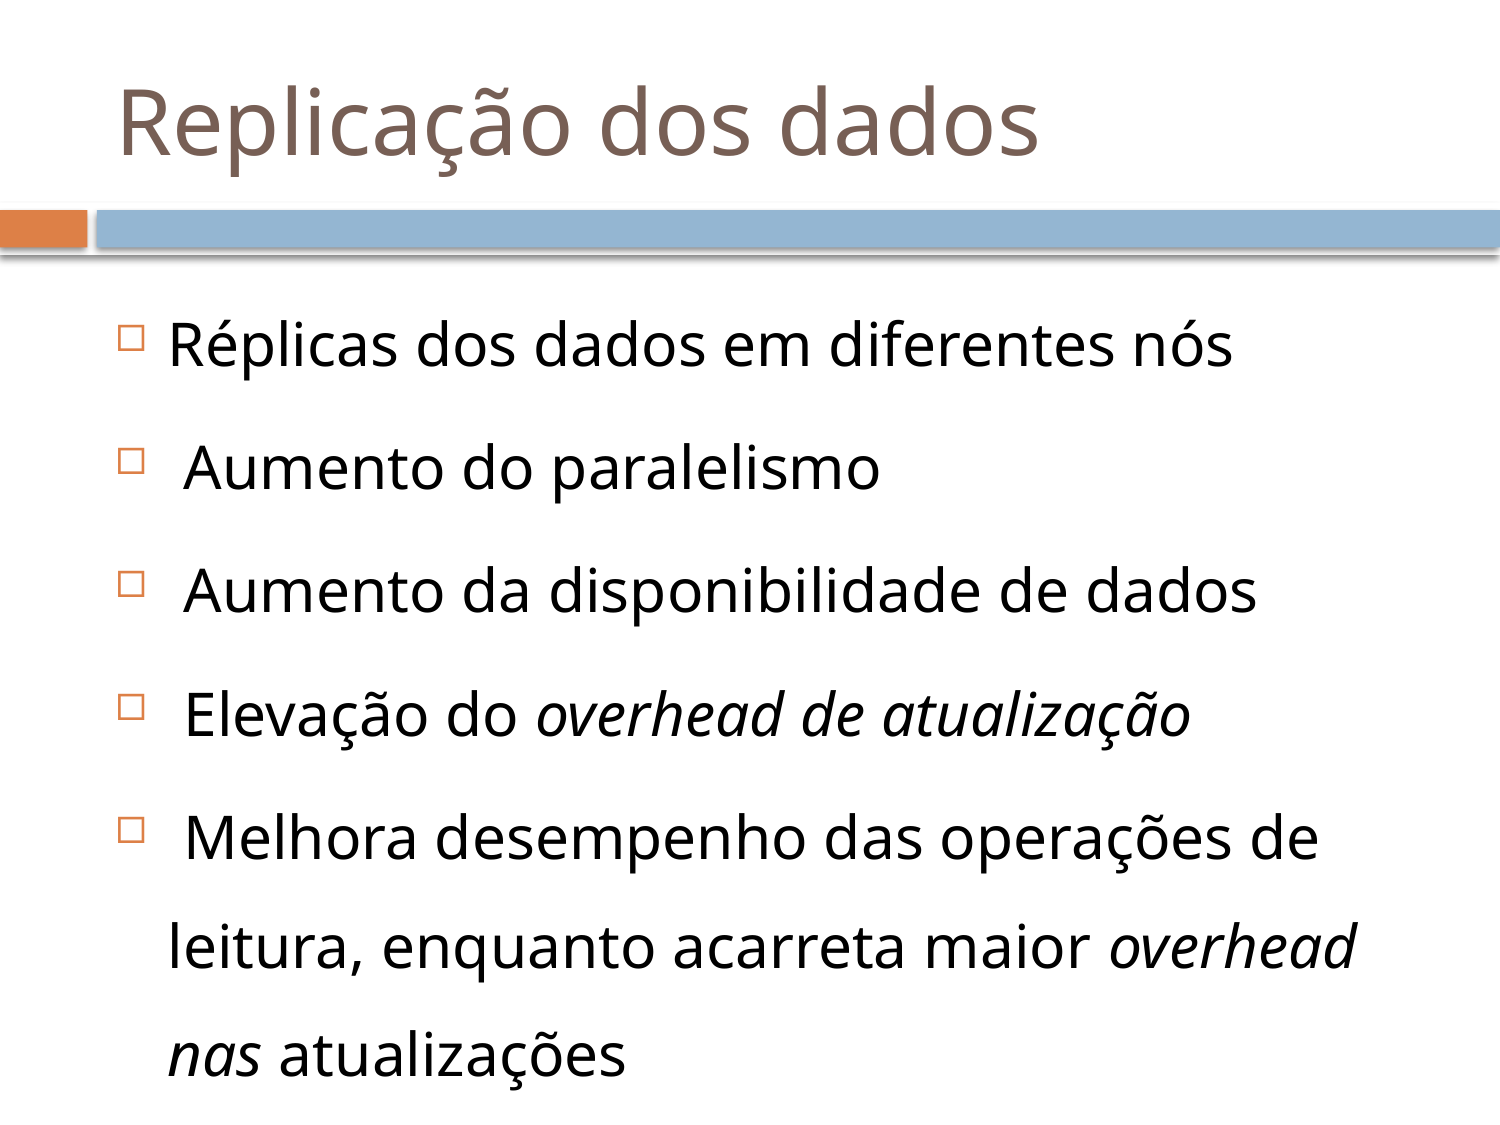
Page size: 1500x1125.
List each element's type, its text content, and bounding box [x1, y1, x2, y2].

list Réplicas dos dados em diferentes nós Aumento do paralelismo Aumento da disponibilidade de dados Elevação do overhead de atualização Melhora desempenho das operações de leitura, enquanto acarreta maior overhead nas atualizações [100, 262, 1438, 1000]
title Replicação dos dados [100, 37, 1438, 200]
